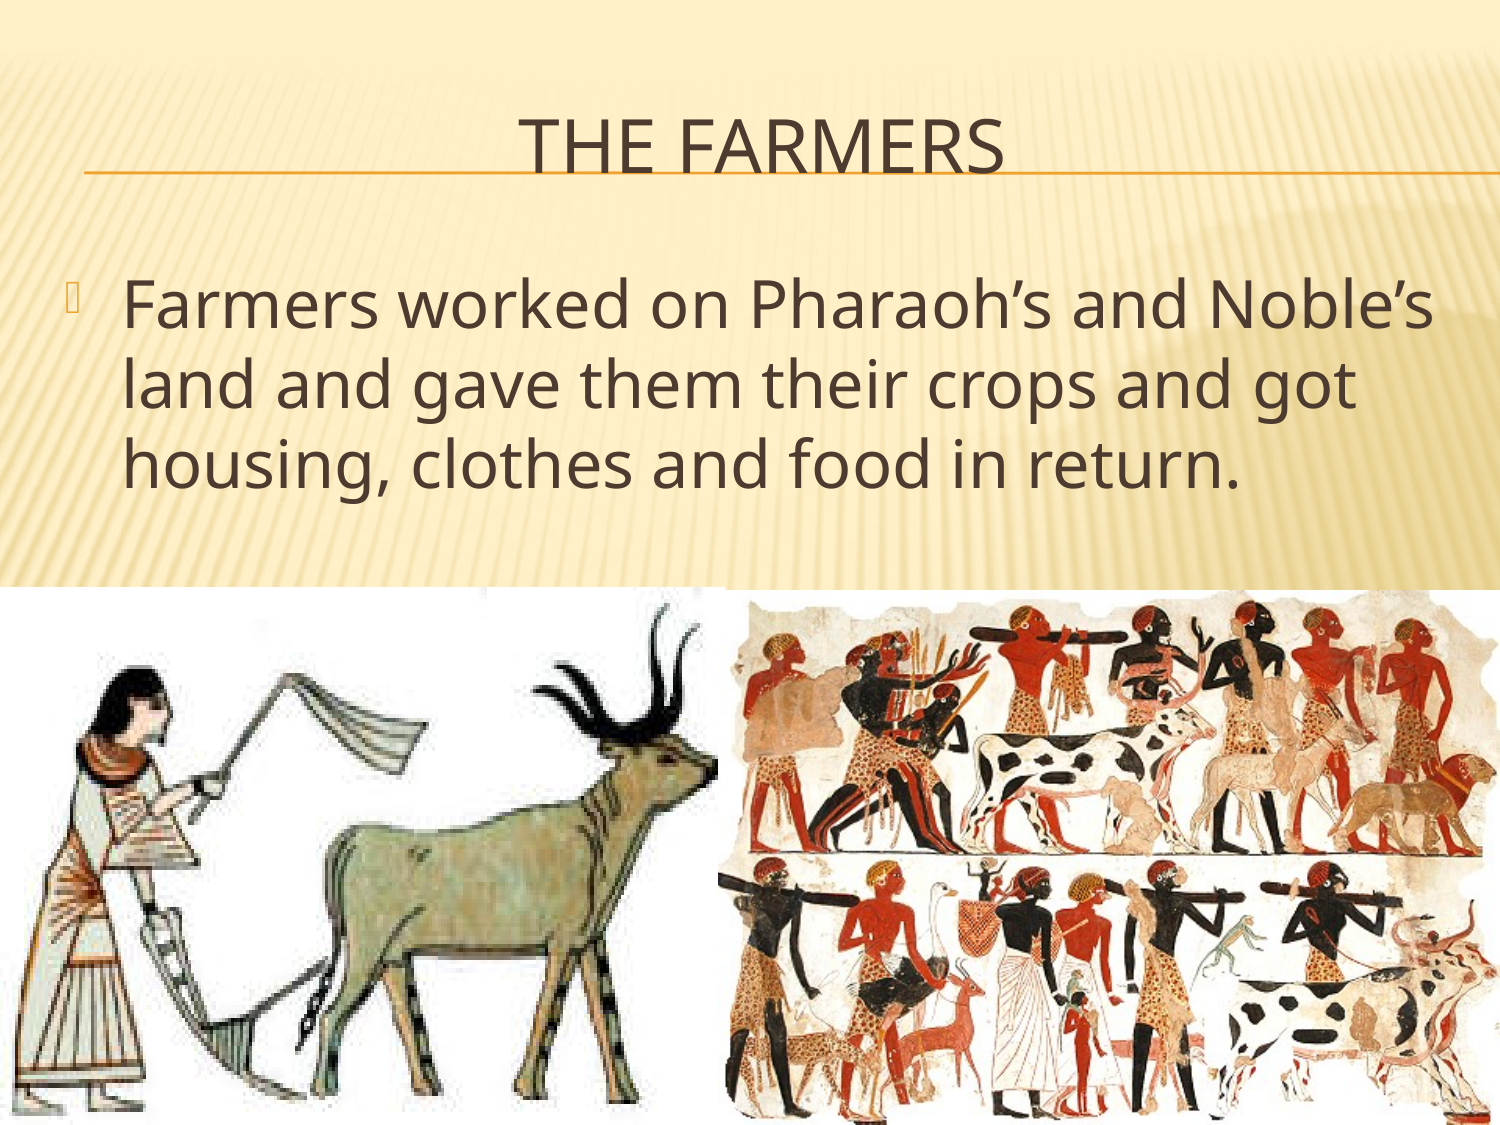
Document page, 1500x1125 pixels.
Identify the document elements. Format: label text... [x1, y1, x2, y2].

title The farmers [50, 75, 1475, 213]
list Farmers worked on Pharaoh’s and Noble’s land and gave them their crops and got housing, clothes and food in return. [50, 254, 1475, 588]
picture [0, 587, 1500, 1125]
